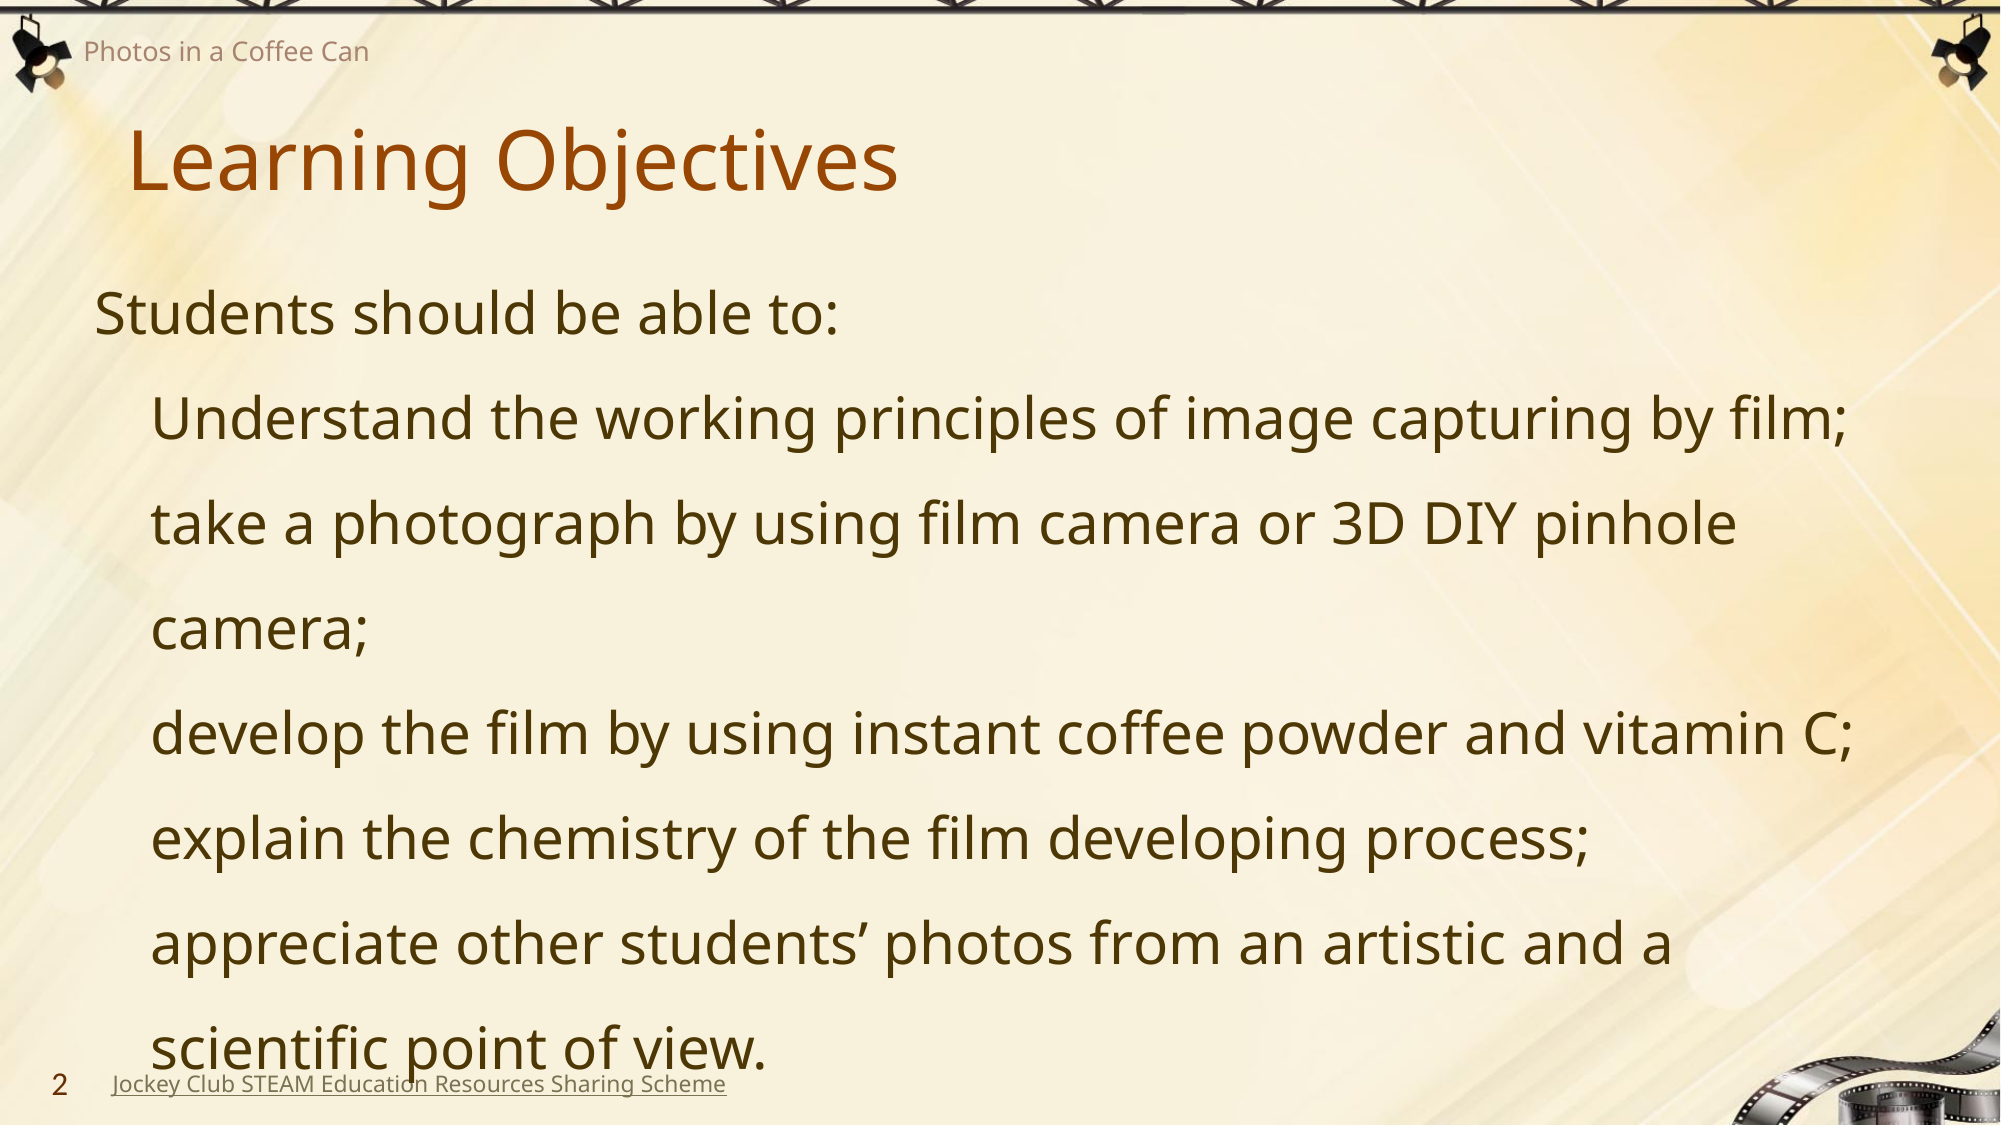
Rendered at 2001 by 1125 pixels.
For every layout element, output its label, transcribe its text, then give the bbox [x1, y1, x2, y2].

list Students should be able to: Understand the working principles of image capturing by film; take a photograph by using film camera or 3D DIY pinhole camera; develop the film by using instant coffee powder and vitamin C; explain the chemistry of the film developing process; appreciate other students’ photos from an artistic and a scientific point of view. [60, 268, 1940, 924]
picture [0, 0, 2001, 1125]
title Learning Objectives [111, 99, 1522, 268]
